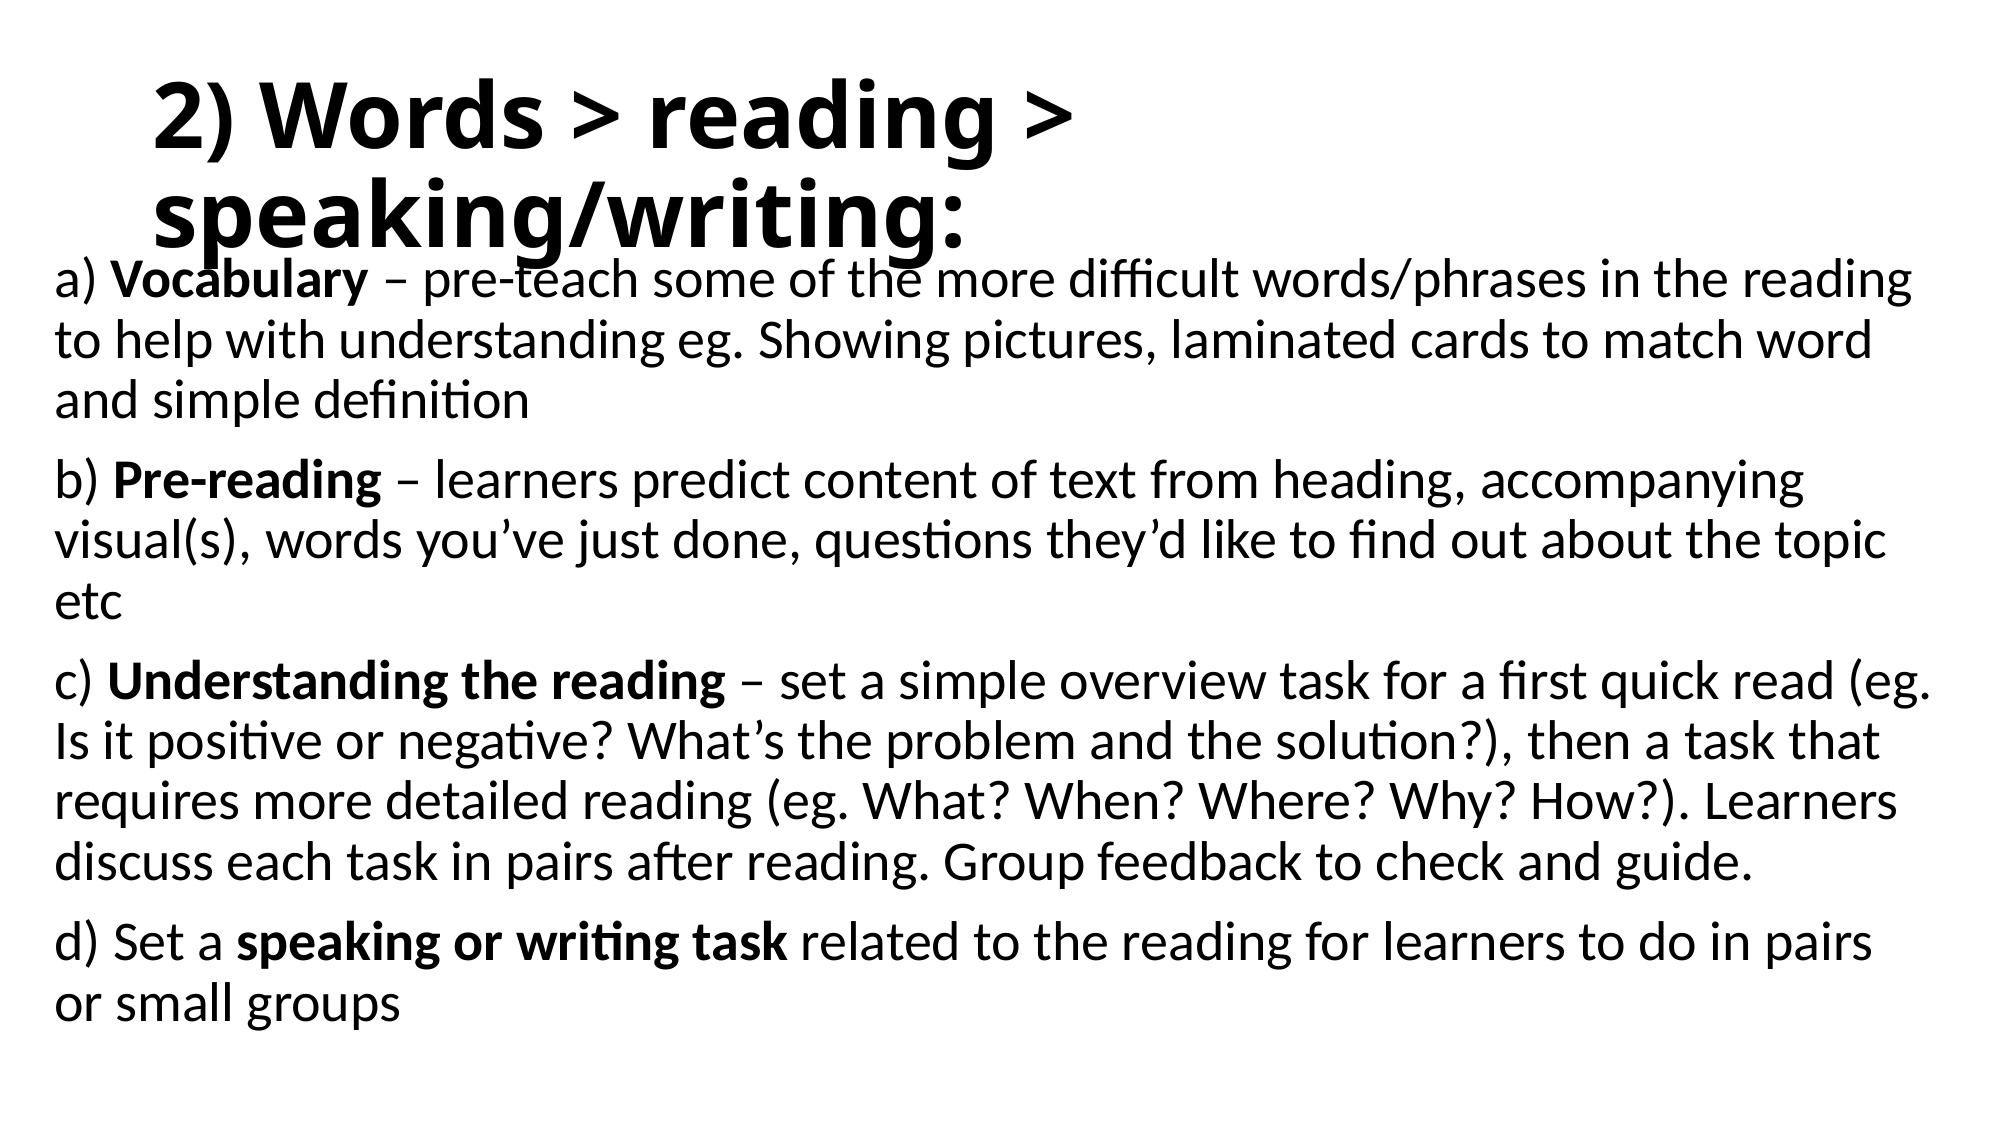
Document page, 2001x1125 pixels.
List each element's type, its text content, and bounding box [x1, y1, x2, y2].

title 2) Words > reading > speaking/writing: [137, 59, 1863, 242]
list a) Vocabulary – pre-teach some of the more difficult words/phrases in the reading to help with understanding eg. Showing pictures, laminated cards to match word and simple definition b) Pre-reading – learners predict content of text from heading, accompanying visual(s), words you’ve just done, questions they’d like to find out about the topic etc c) Understanding the reading – set a simple overview task for a first quick read (eg. Is it positive or negative? What’s the problem and the solution?), then a task that requires more detailed reading (eg. What? When? Where? Why? How?). Learners discuss each task in pairs after reading. Group feedback to check and guide. d) Set a speaking or writing task related to the reading for learners to do in pairs or small groups [39, 242, 1950, 1080]
